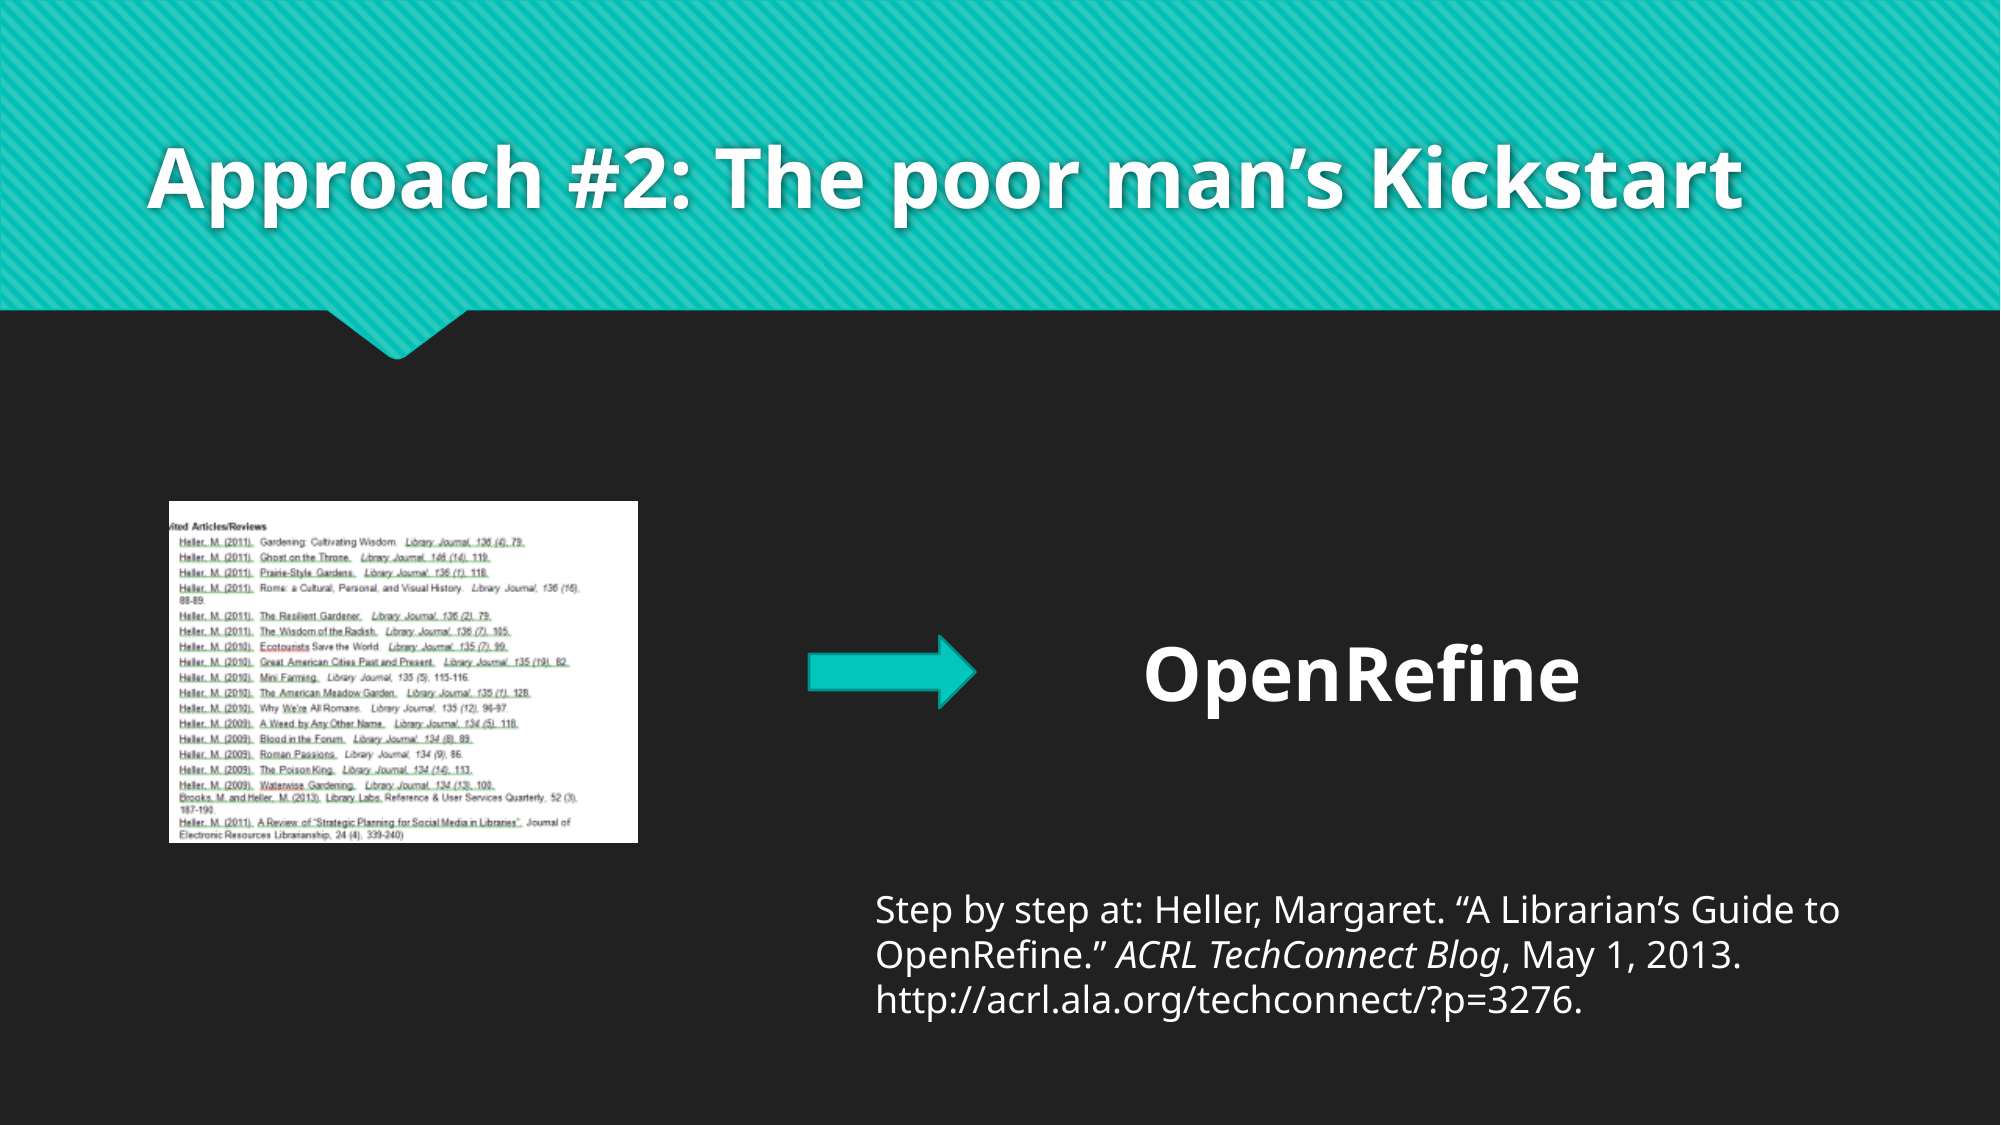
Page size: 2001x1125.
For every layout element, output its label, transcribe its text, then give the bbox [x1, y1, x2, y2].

text_box [807, 634, 977, 710]
picture [168, 501, 639, 843]
text_box Step by step at: Heller, Margaret. “A Librarian’s Guide to OpenRefine.” ACRL TechConnect Blog, May 1, 2013. http://acrl.ala.org/techconnect/?p=3276. [860, 879, 1915, 1029]
title Approach #2: The poor man’s Kickstart [132, 73, 1868, 233]
text_box OpenRefine [1127, 618, 1598, 724]
